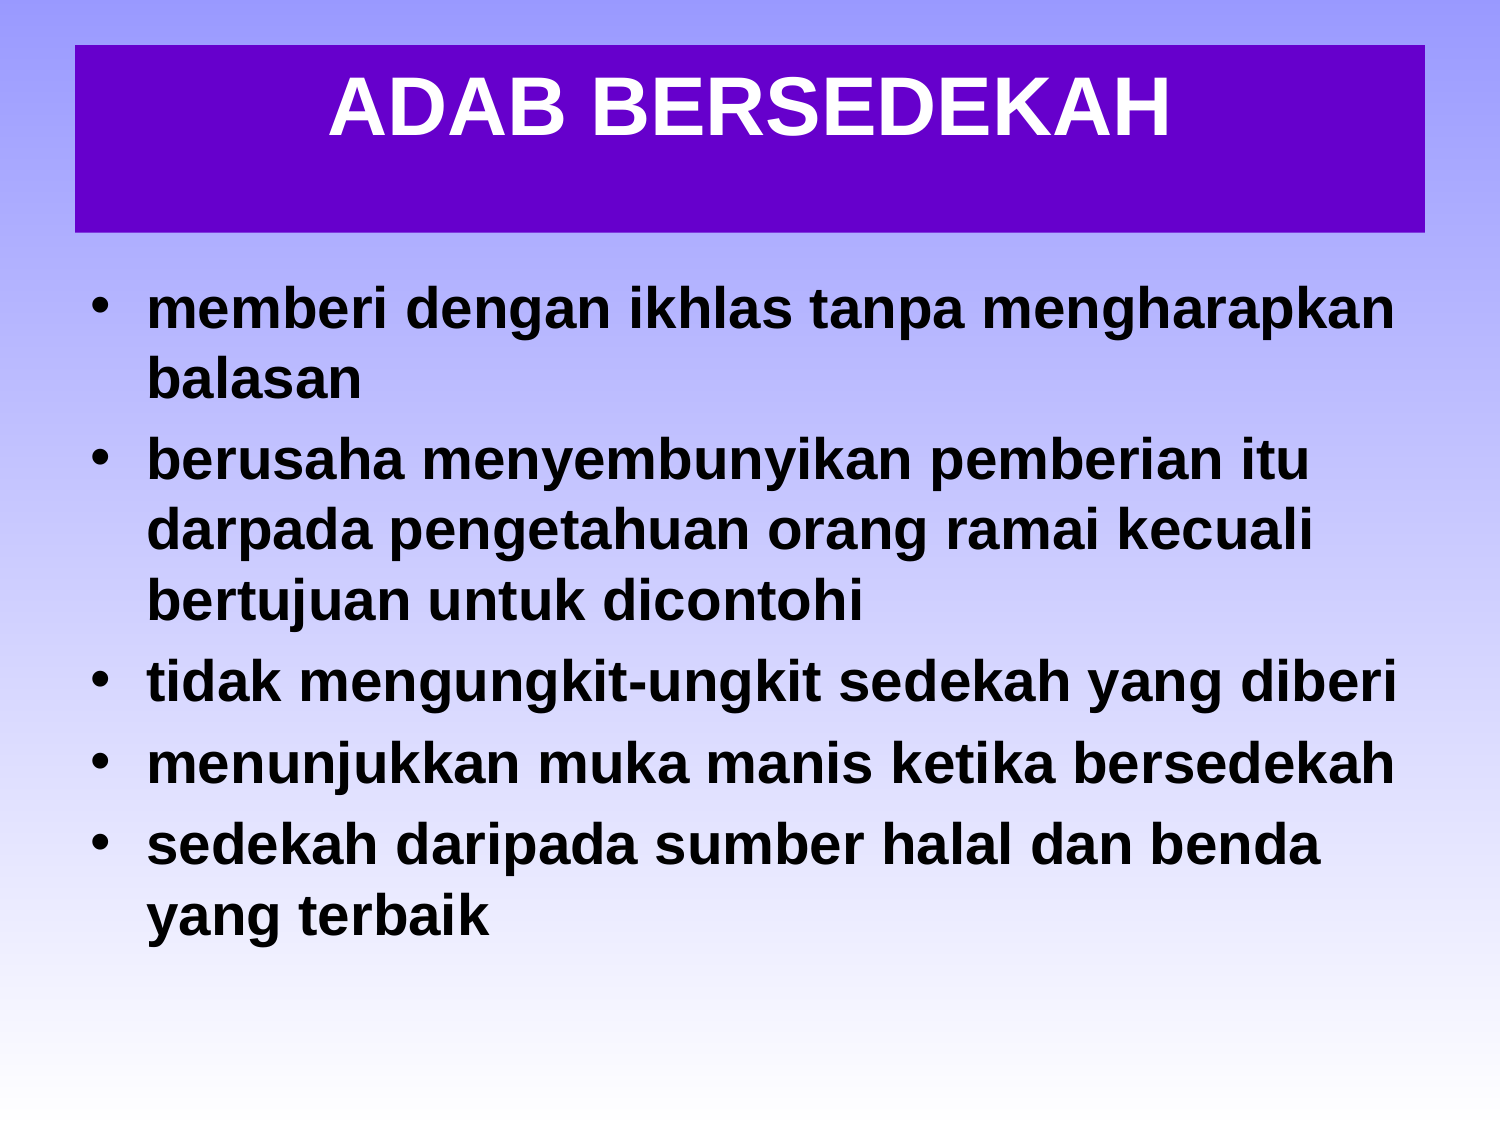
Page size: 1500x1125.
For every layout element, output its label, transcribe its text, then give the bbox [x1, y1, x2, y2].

title ADAB BERSEDEKAH [75, 45, 1425, 233]
list memberi dengan ikhlas tanpa mengharapkan balasan berusaha menyembunyikan pemberian itu darpada pengetahuan orang ramai kecuali bertujuan untuk dicontohi tidak mengungkit-ungkit sedekah yang diberi menunjukkan muka manis ketika bersedekah sedekah daripada sumber halal dan benda yang terbaik [75, 262, 1425, 1005]
